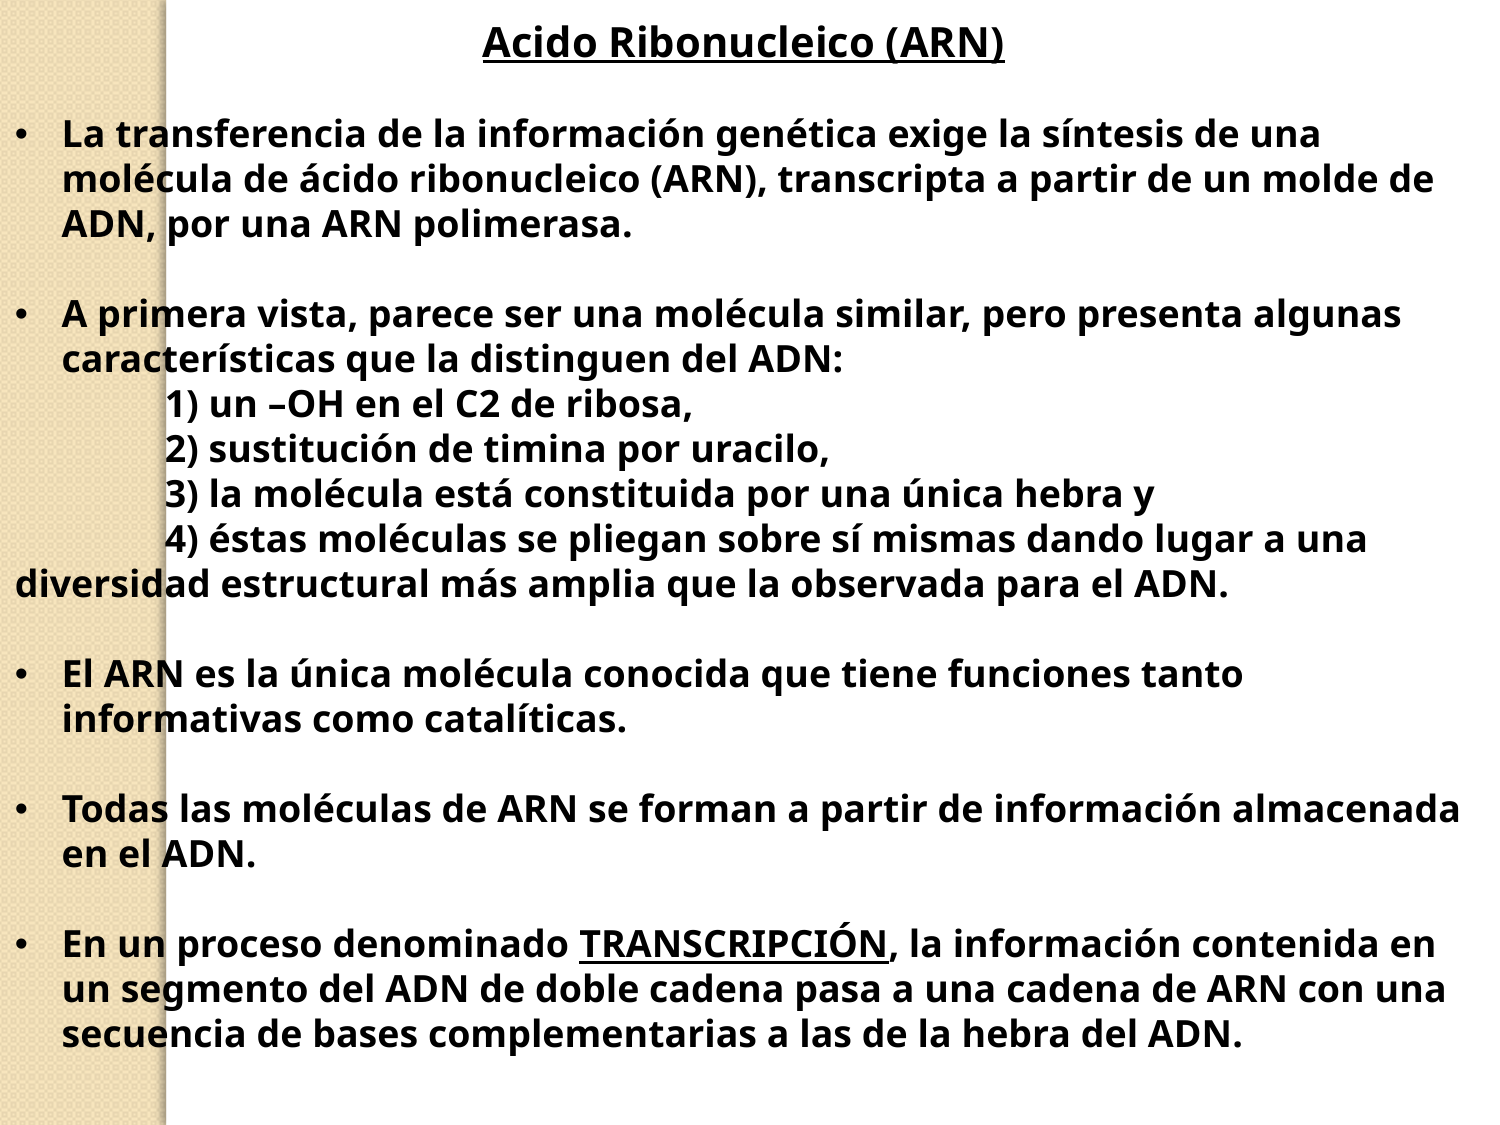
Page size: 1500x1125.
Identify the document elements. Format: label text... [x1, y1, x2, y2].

text_box Acido Ribonucleico (ARN) La transferencia de la información genética exige la síntesis de una molécula de ácido ribonucleico (ARN), transcripta a partir de un molde de ADN, por una ARN polimerasa. A primera vista, parece ser una molécula similar, pero presenta algunas características que la distinguen del ADN: 1) un –OH en el C2 de ribosa, 2) sustitución de timina por uracilo, 3) la molécula está constituida por una única hebra y 4) éstas moléculas se pliegan sobre sí mismas dando lugar a una diversidad estructural más amplia que la observada para el ADN. El ARN es la única molécula conocida que tiene funciones tanto informativas como catalíticas. Todas las moléculas de ARN se forman a partir de información almacenada en el ADN. En un proceso denominado TRANSCRIPCIÓN, la información contenida en un segmento del ADN de doble cadena pasa a una cadena de ARN con una secuencia de bases complementarias a las de la hebra del ADN. [0, 8, 1488, 1063]
